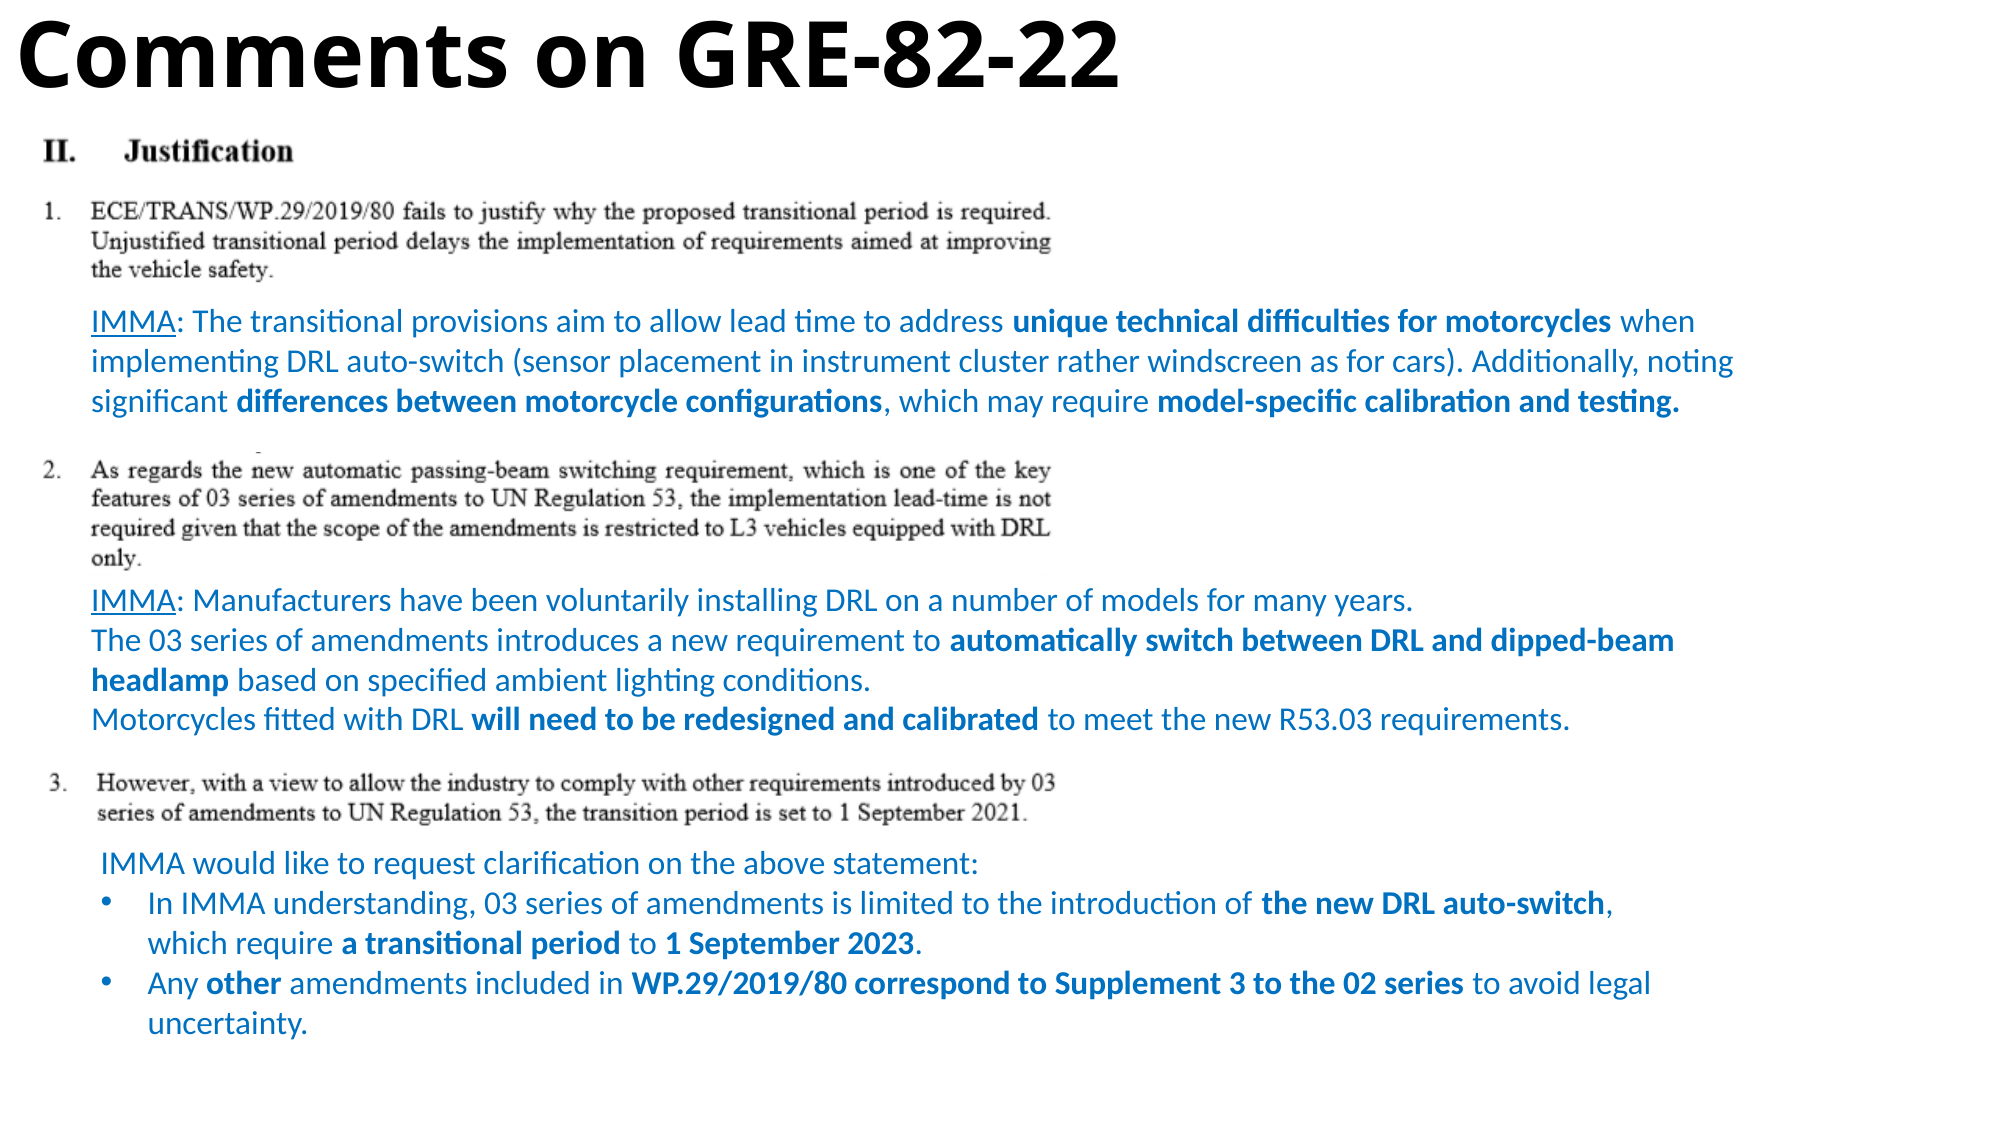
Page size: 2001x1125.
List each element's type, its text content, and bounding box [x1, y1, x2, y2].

picture [36, 771, 1067, 832]
title Comments on GRE-82-22 [0, 0, 2000, 117]
text_box IMMA: Manufacturers have been voluntarily installing DRL on a number of models for many years. The 03 series of amendments introduces a new requirement to automatically switch between DRL and dipped-beam headlamp based on specified ambient lighting conditions. Motorcycles fitted with DRL will need to be redesigned and calibrated to meet the new R53.03 requirements. [76, 570, 1711, 745]
text_box IMMA would like to request clarification on the above statement: In IMMA understanding, 03 series of amendments is limited to the introduction of the new DRL auto-switch, which require a transitional period to 1 September 2023. Any other amendments included in WP.29/2019/80 correspond to Supplement 3 to the 02 series to avoid legal uncertainty. [85, 834, 1711, 1049]
text_box IMMA: The transitional provisions aim to allow lead time to address unique technical difficulties for motorcycles when implementing DRL auto-switch (sensor placement in instrument cluster rather windscreen as for cars). Additionally, noting significant differences between motorcycle configurations, which may require model-specific calibration and testing. [76, 291, 1863, 427]
picture [31, 452, 1062, 575]
picture [31, 132, 1062, 288]
